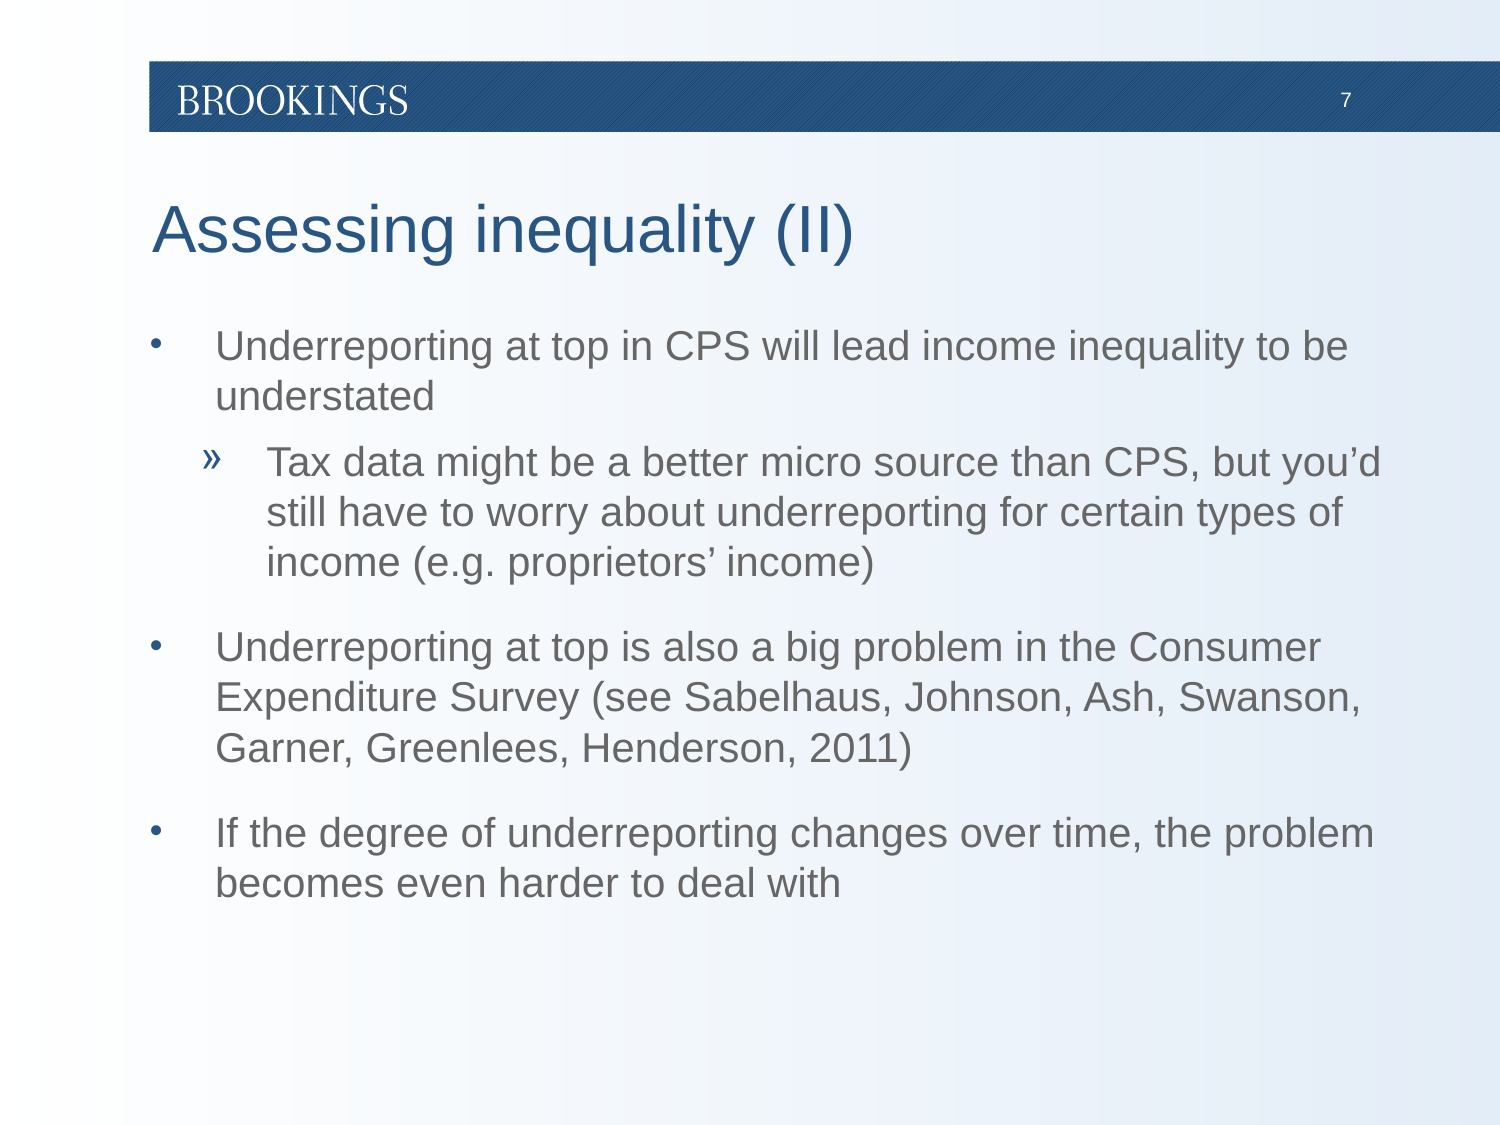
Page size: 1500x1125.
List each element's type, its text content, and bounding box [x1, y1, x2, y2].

picture [178, 85, 407, 115]
list Underreporting at top in CPS will lead income inequality to be understated Tax data might be a better micro source than CPS, but you’d still have to worry about underreporting for certain types of income (e.g. proprietors’ income) Underreporting at top is also a big problem in the Consumer Expenditure Survey (see Sabelhaus, Johnson, Ash, Swanson, Garner, Greenlees, Henderson, 2011) If the degree of underreporting changes over time, the problem becomes even harder to deal with [111, 311, 1413, 976]
title Assessing inequality (II) [146, 140, 1451, 312]
